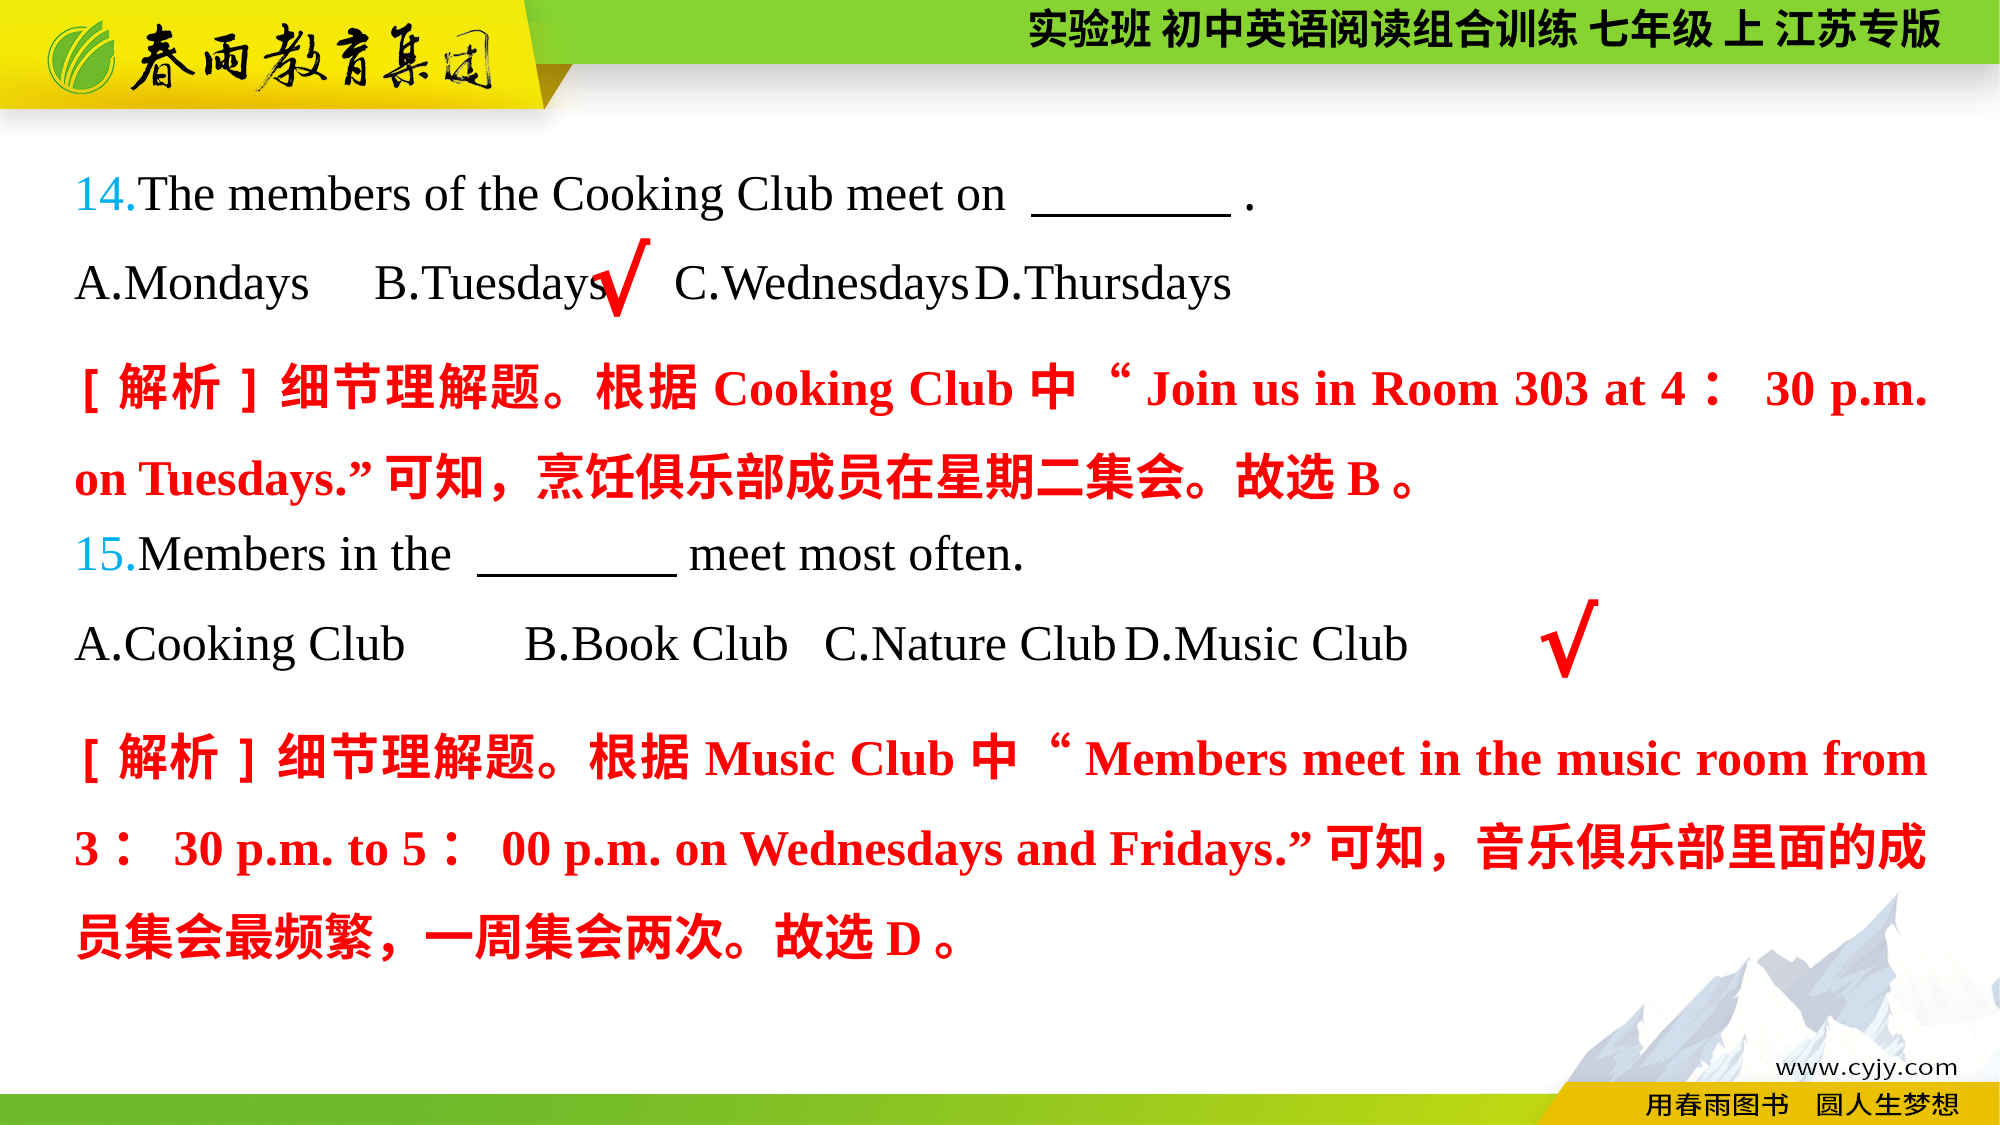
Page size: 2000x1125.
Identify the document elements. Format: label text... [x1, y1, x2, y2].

text_box √ [1522, 577, 1621, 688]
picture [0, 0, 2000, 1125]
list 14.The members of the Cooking Club meet on . A.Mondays B.Tuesdays C.Wednesdays D.Thursdays 15.Members in the meet most often. A.Cooking Club B.Book Club C.Nature Club D.Music Club [59, 514, 1944, 683]
text_box √ [574, 216, 673, 342]
text_box [解析]细节理解题。根据Music Club中“Members meet in the music room from 3：30 p.m. to 5：00 p.m. on Wednesdays and Fridays.”可知，音乐俱乐部里面的成员集会最频繁，一周集会两次。故选D。 [59, 688, 1944, 974]
list 14.The members of the Cooking Club meet on . A.Mondays B.Tuesdays C.Wednesdays D.Thursdays 15.Members in the meet most often. A.Cooking Club B.Book Club C.Nature Club D.Music Club [59, 122, 1944, 318]
text_box [解析]细节理解题。根据Cooking Club中“Join us in Room 303 at 4：30 p.m. on Tuesdays.”可知，烹饪俱乐部成员在星期二集会。故选B。 [59, 318, 1944, 514]
